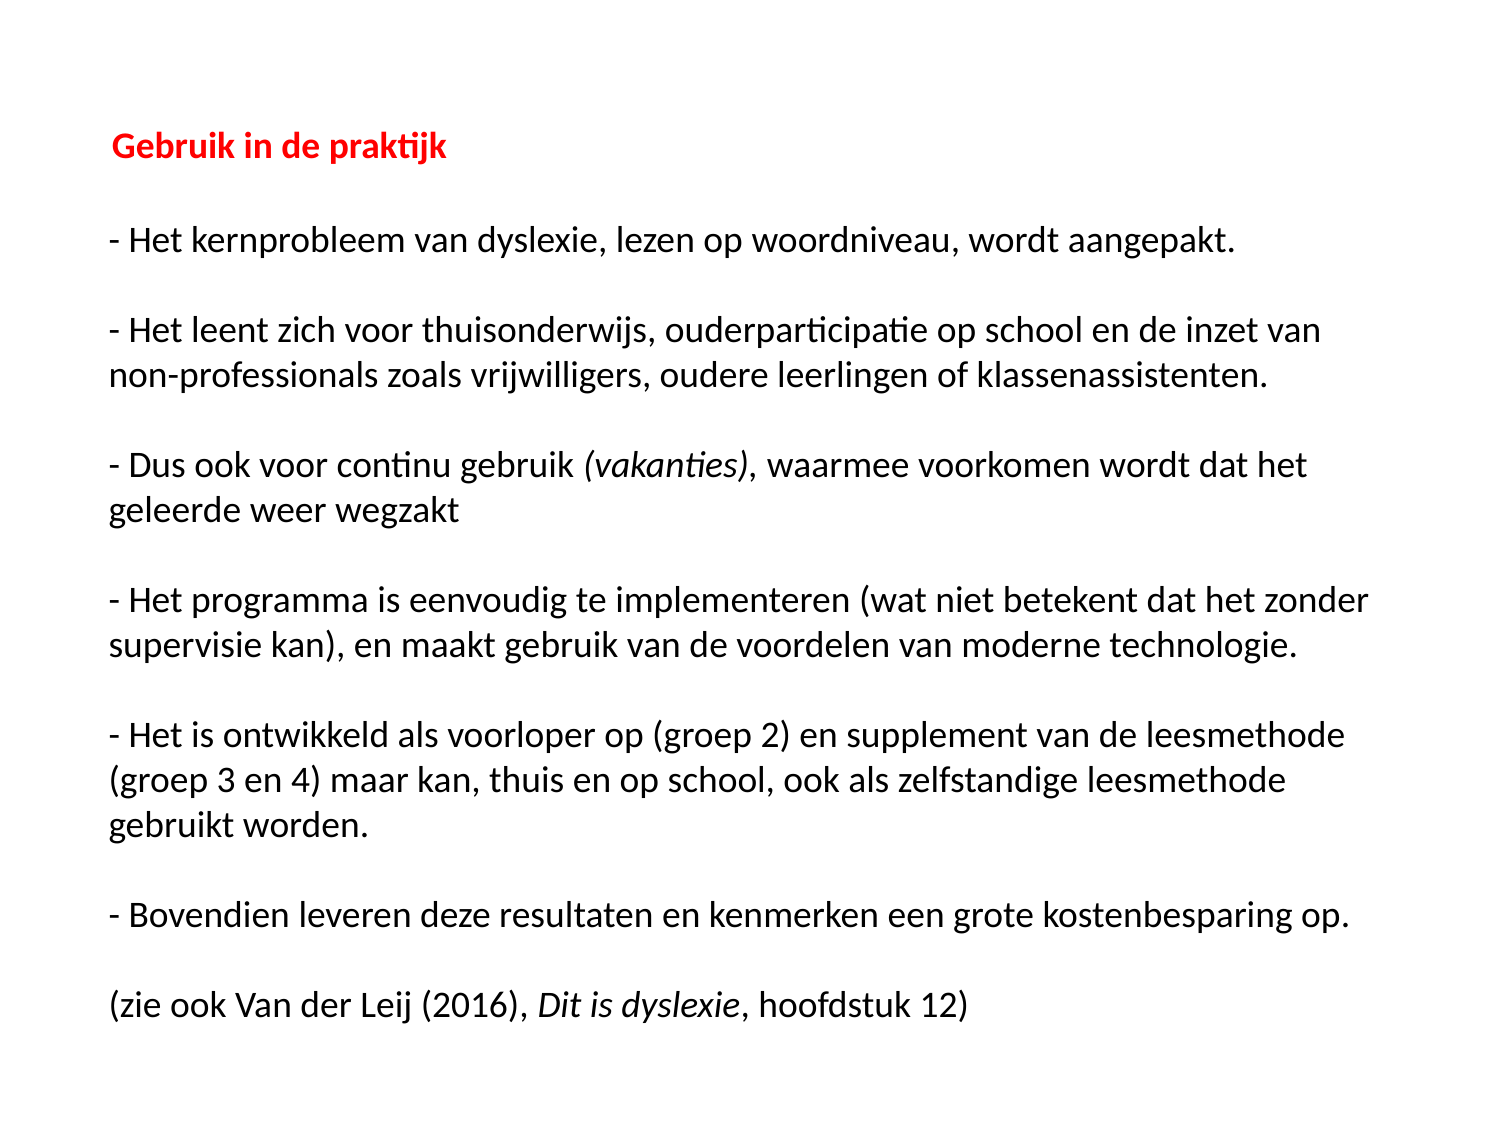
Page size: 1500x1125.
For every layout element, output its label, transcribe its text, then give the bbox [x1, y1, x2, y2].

text_box Gebruik in de praktijk [97, 113, 1409, 174]
text_box - Het kernprobleem van dyslexie, lezen op woordniveau, wordt aangepakt. - Het leent zich voor thuisonderwijs, ouderparticipatie op school en de inzet van non-professionals zoals vrijwilligers, oudere leerlingen of klassenassistenten. - Dus ook voor continu gebruik (vakanties), waarmee voorkomen wordt dat het geleerde weer wegzakt - Het programma is eenvoudig te implementeren (wat niet betekent dat het zonder supervisie kan), en maakt gebruik van de voordelen van moderne technologie. - Het is ontwikkeld als voorloper op (groep 2) en supplement van de leesmethode (groep 3 en 4) maar kan, thuis en op school, ook als zelfstandige leesmethode gebruikt worden. - Bovendien leveren deze resultaten en kenmerken een grote kostenbesparing op. (zie ook Van der Leij (2016), Dit is dyslexie, hoofdstuk 12) [93, 208, 1405, 1033]
